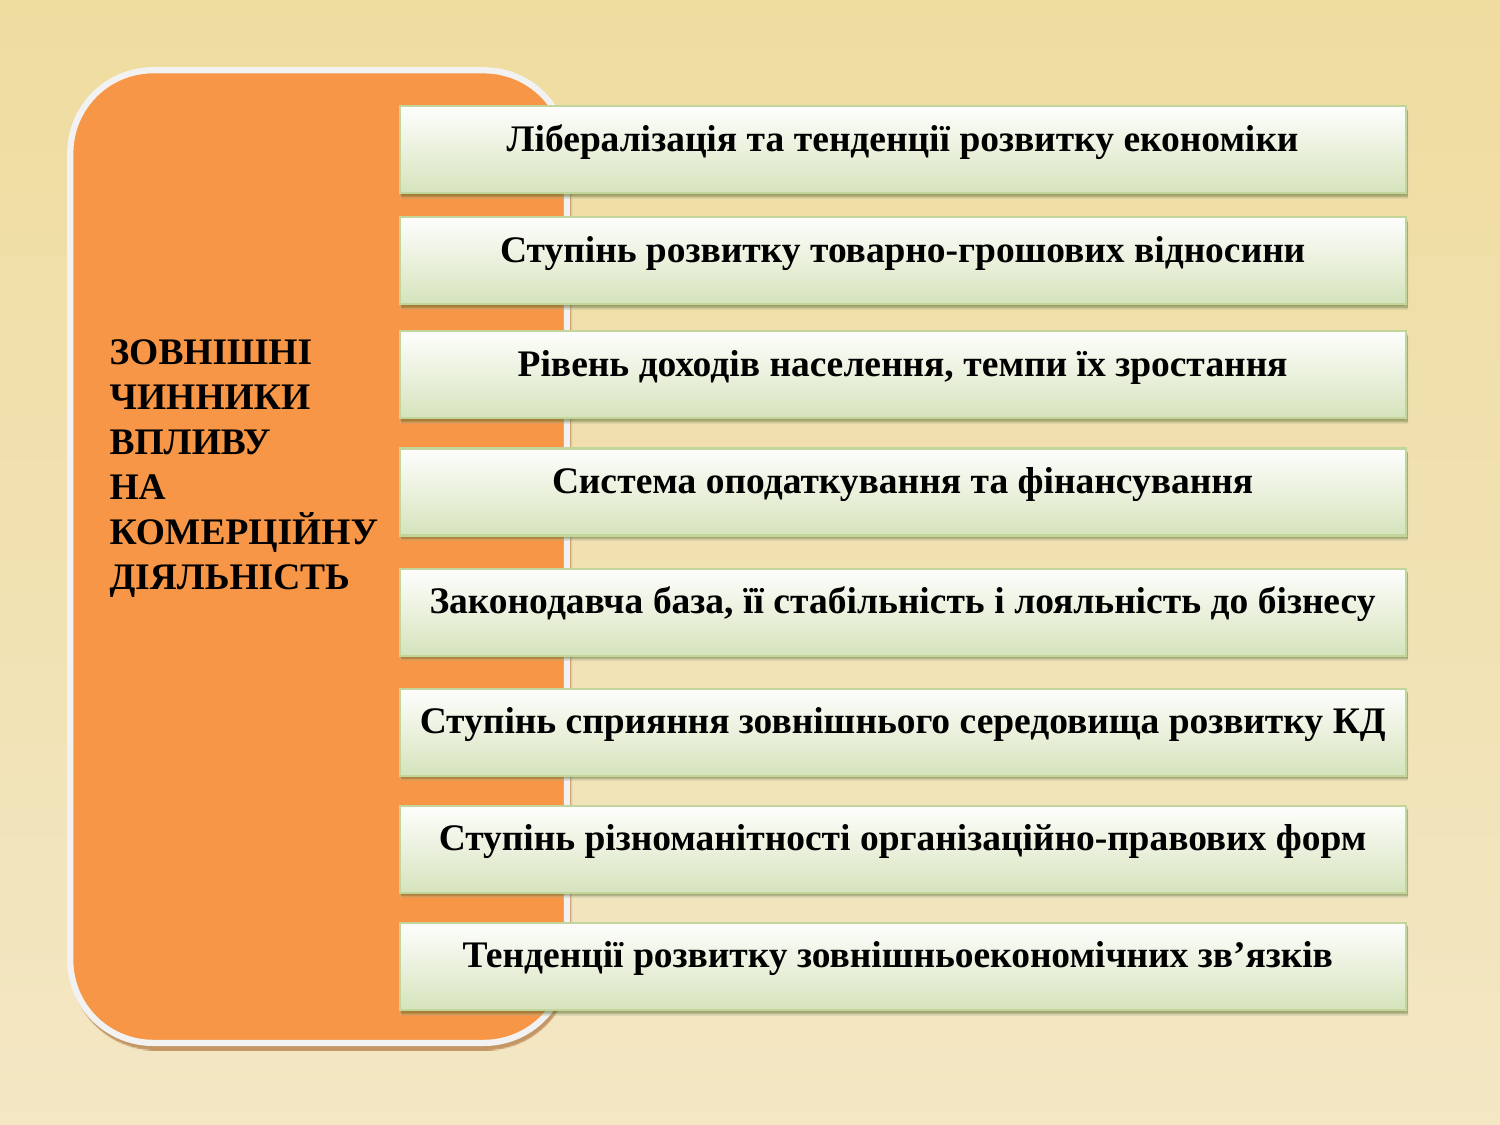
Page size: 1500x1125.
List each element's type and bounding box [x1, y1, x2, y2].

text_box [70, 70, 1407, 1044]
